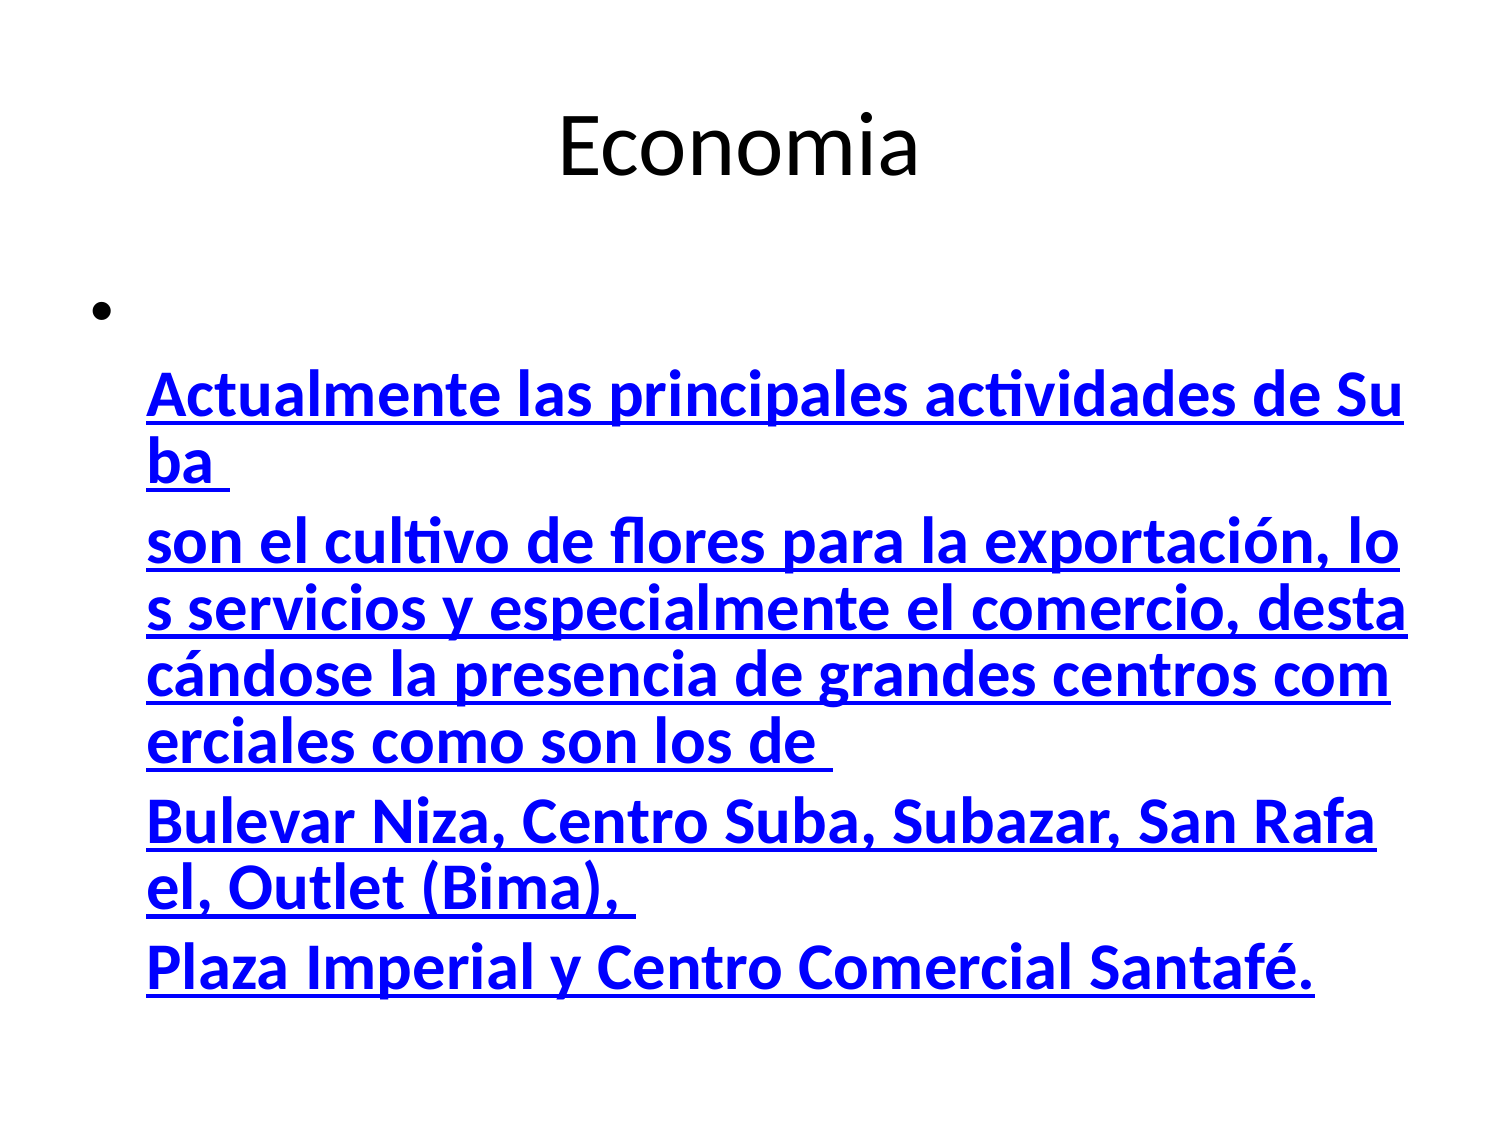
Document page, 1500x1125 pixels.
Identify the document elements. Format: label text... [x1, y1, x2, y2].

list Actualmente las principales actividades de Suba son el cultivo de flores para la exportación, los servicios y especialmente el comercio, destacándose la presencia de grandes centros comerciales como son los de Bulevar Niza, Centro Suba, Subazar, San Rafael, Outlet (Bima), Plaza Imperial y Centro Comercial Santafé. [75, 262, 1425, 1005]
title Economia [75, 45, 1425, 233]
